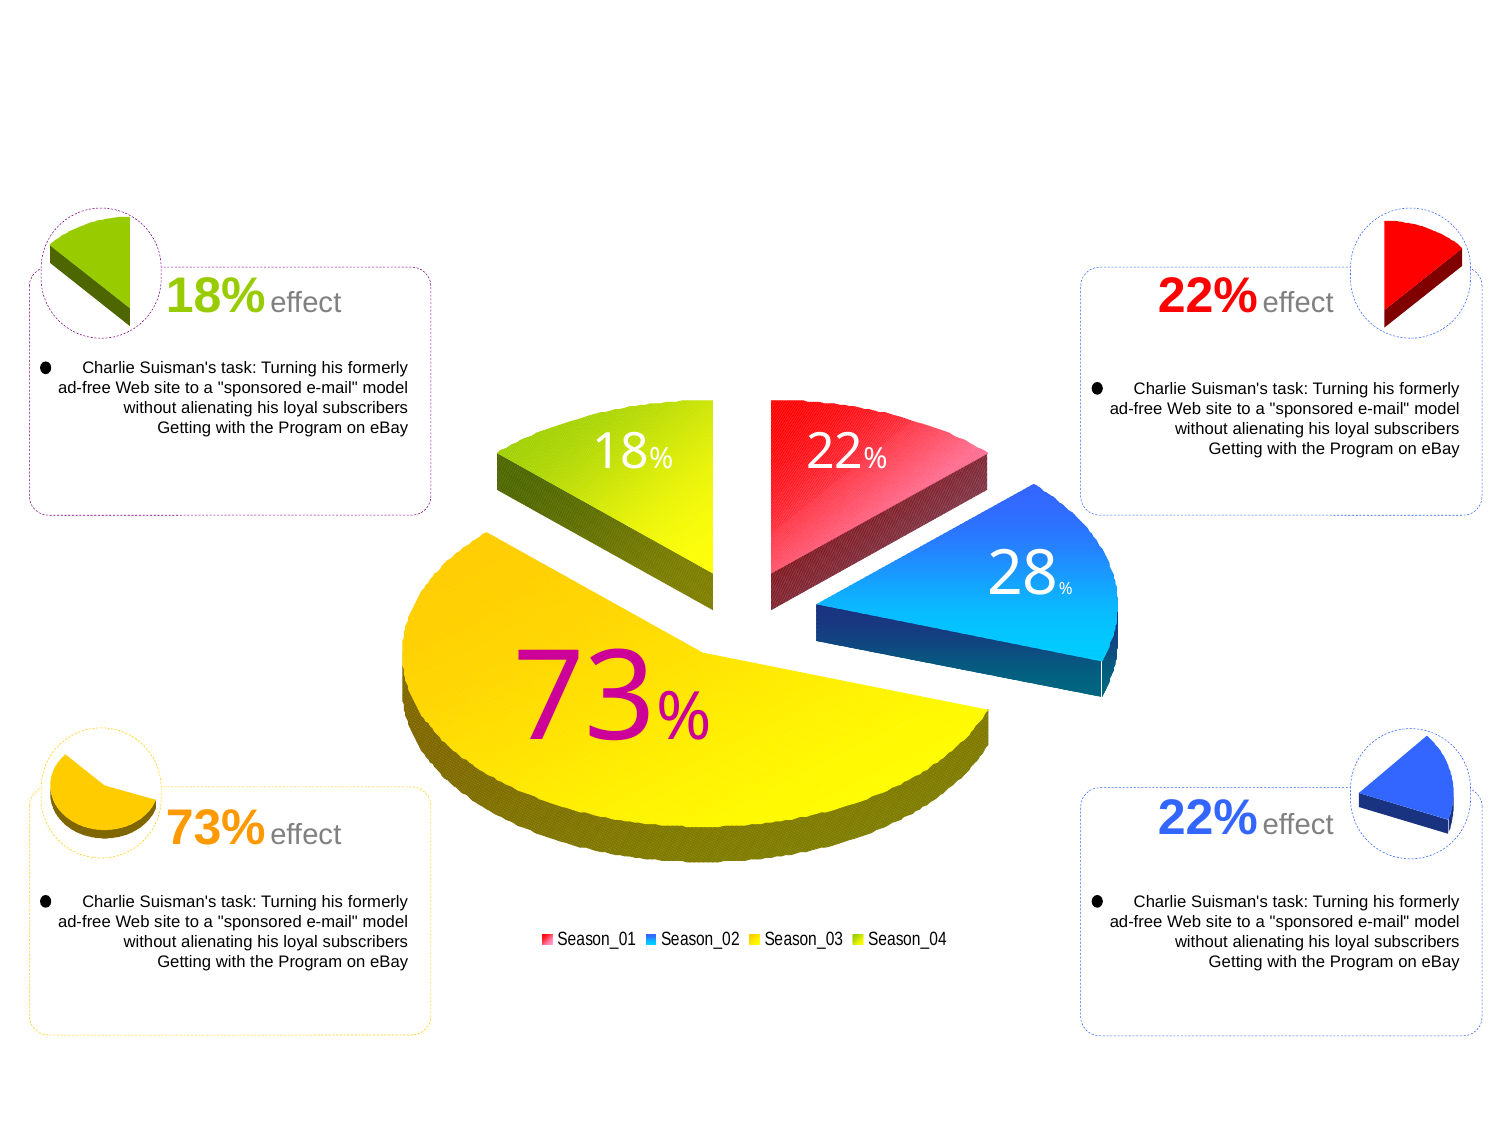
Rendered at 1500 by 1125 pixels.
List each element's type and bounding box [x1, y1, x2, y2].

text_box [1080, 728, 1483, 1037]
text_box [29, 727, 432, 1036]
text_box [39, 349, 425, 446]
text_box [1080, 207, 1483, 516]
text_box [1150, 189, 1500, 490]
text_box [0, 184, 373, 493]
text_box [1091, 883, 1476, 980]
text_box [1091, 370, 1476, 467]
text_box [277, 337, 1212, 965]
text_box [1133, 668, 1500, 942]
text_box [29, 207, 432, 516]
text_box [0, 704, 225, 856]
text_box [39, 883, 425, 980]
